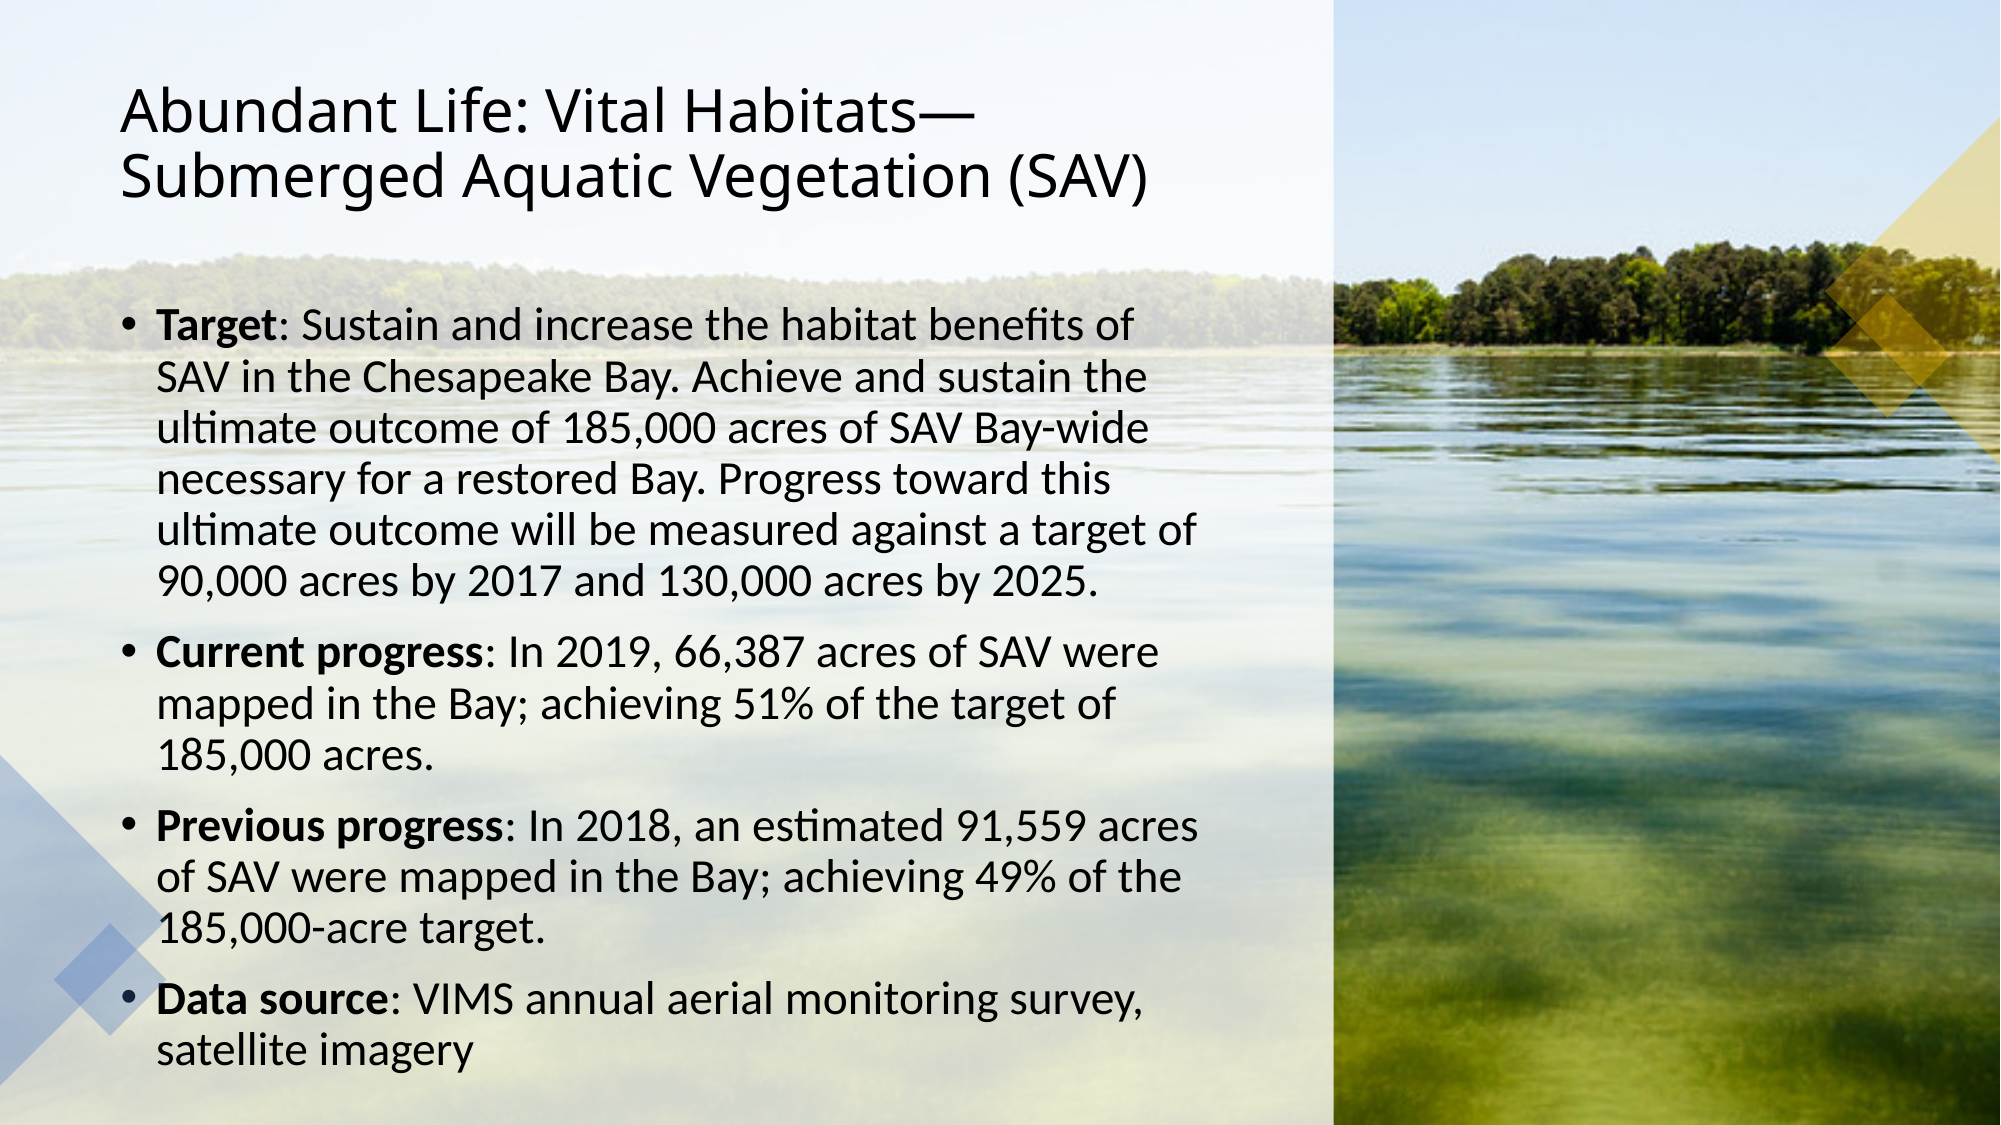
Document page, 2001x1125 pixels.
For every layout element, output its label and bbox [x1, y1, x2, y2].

list [0, 0, 2000, 1125]
text_box [1824, 116, 2000, 466]
